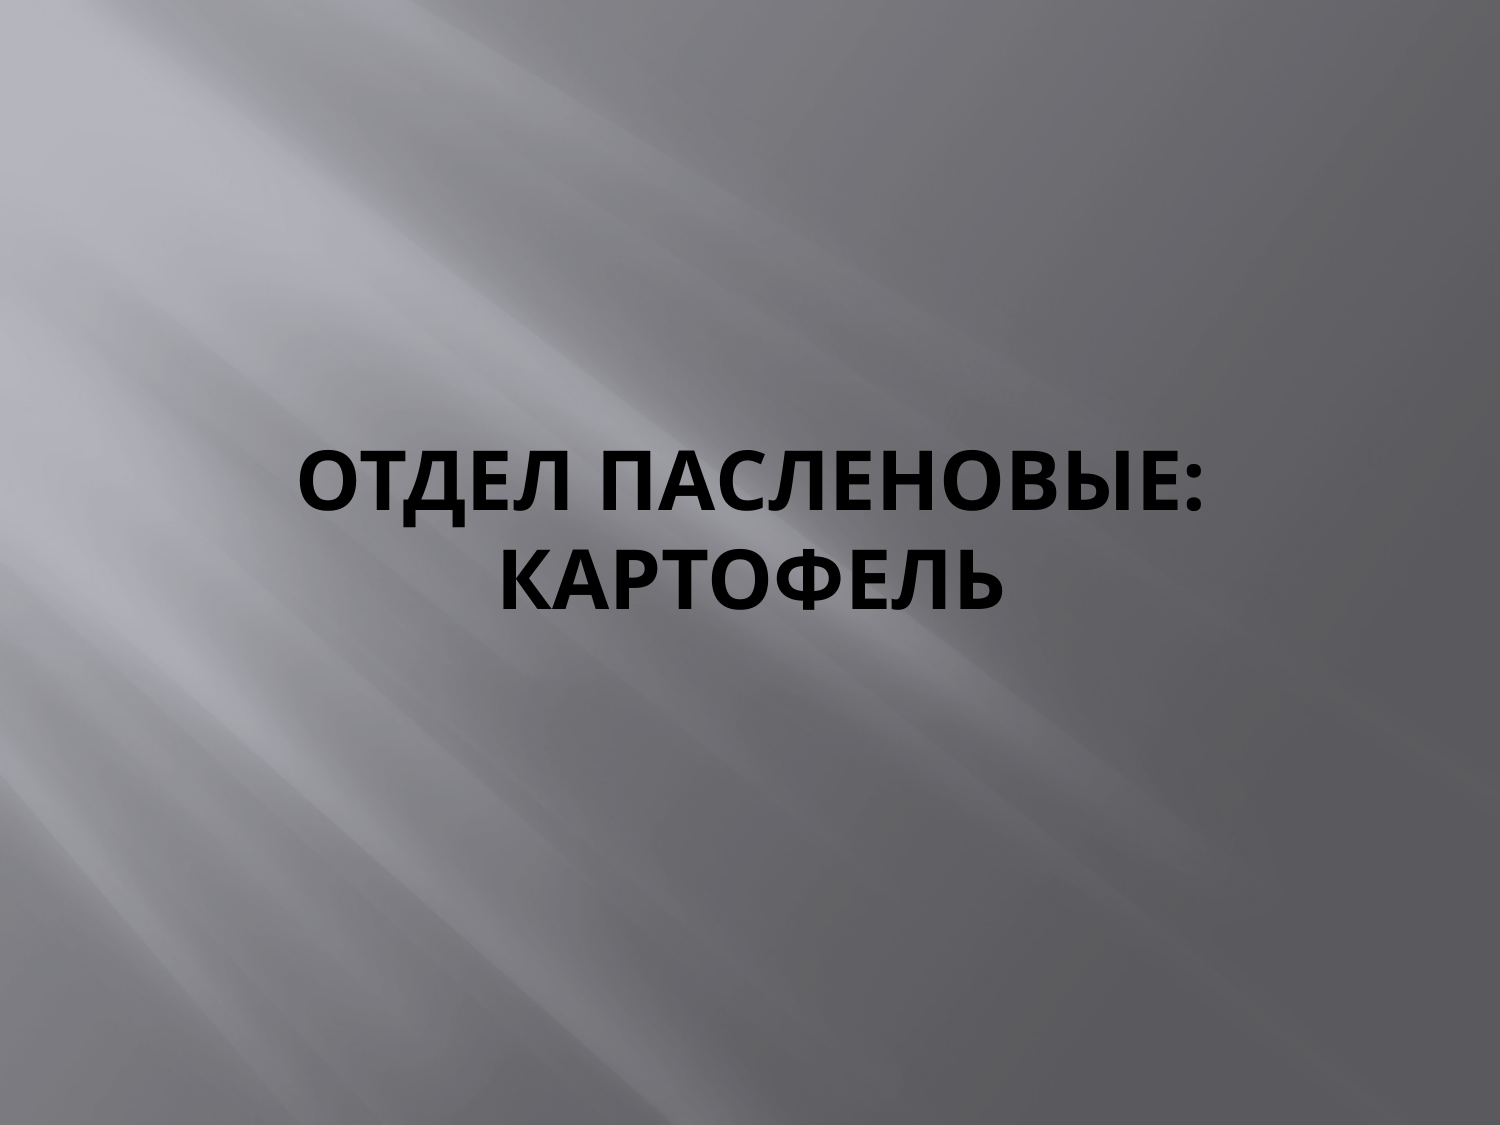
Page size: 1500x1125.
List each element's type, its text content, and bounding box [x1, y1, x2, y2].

title Отдел пасленовые: Картофель [76, 326, 1427, 627]
